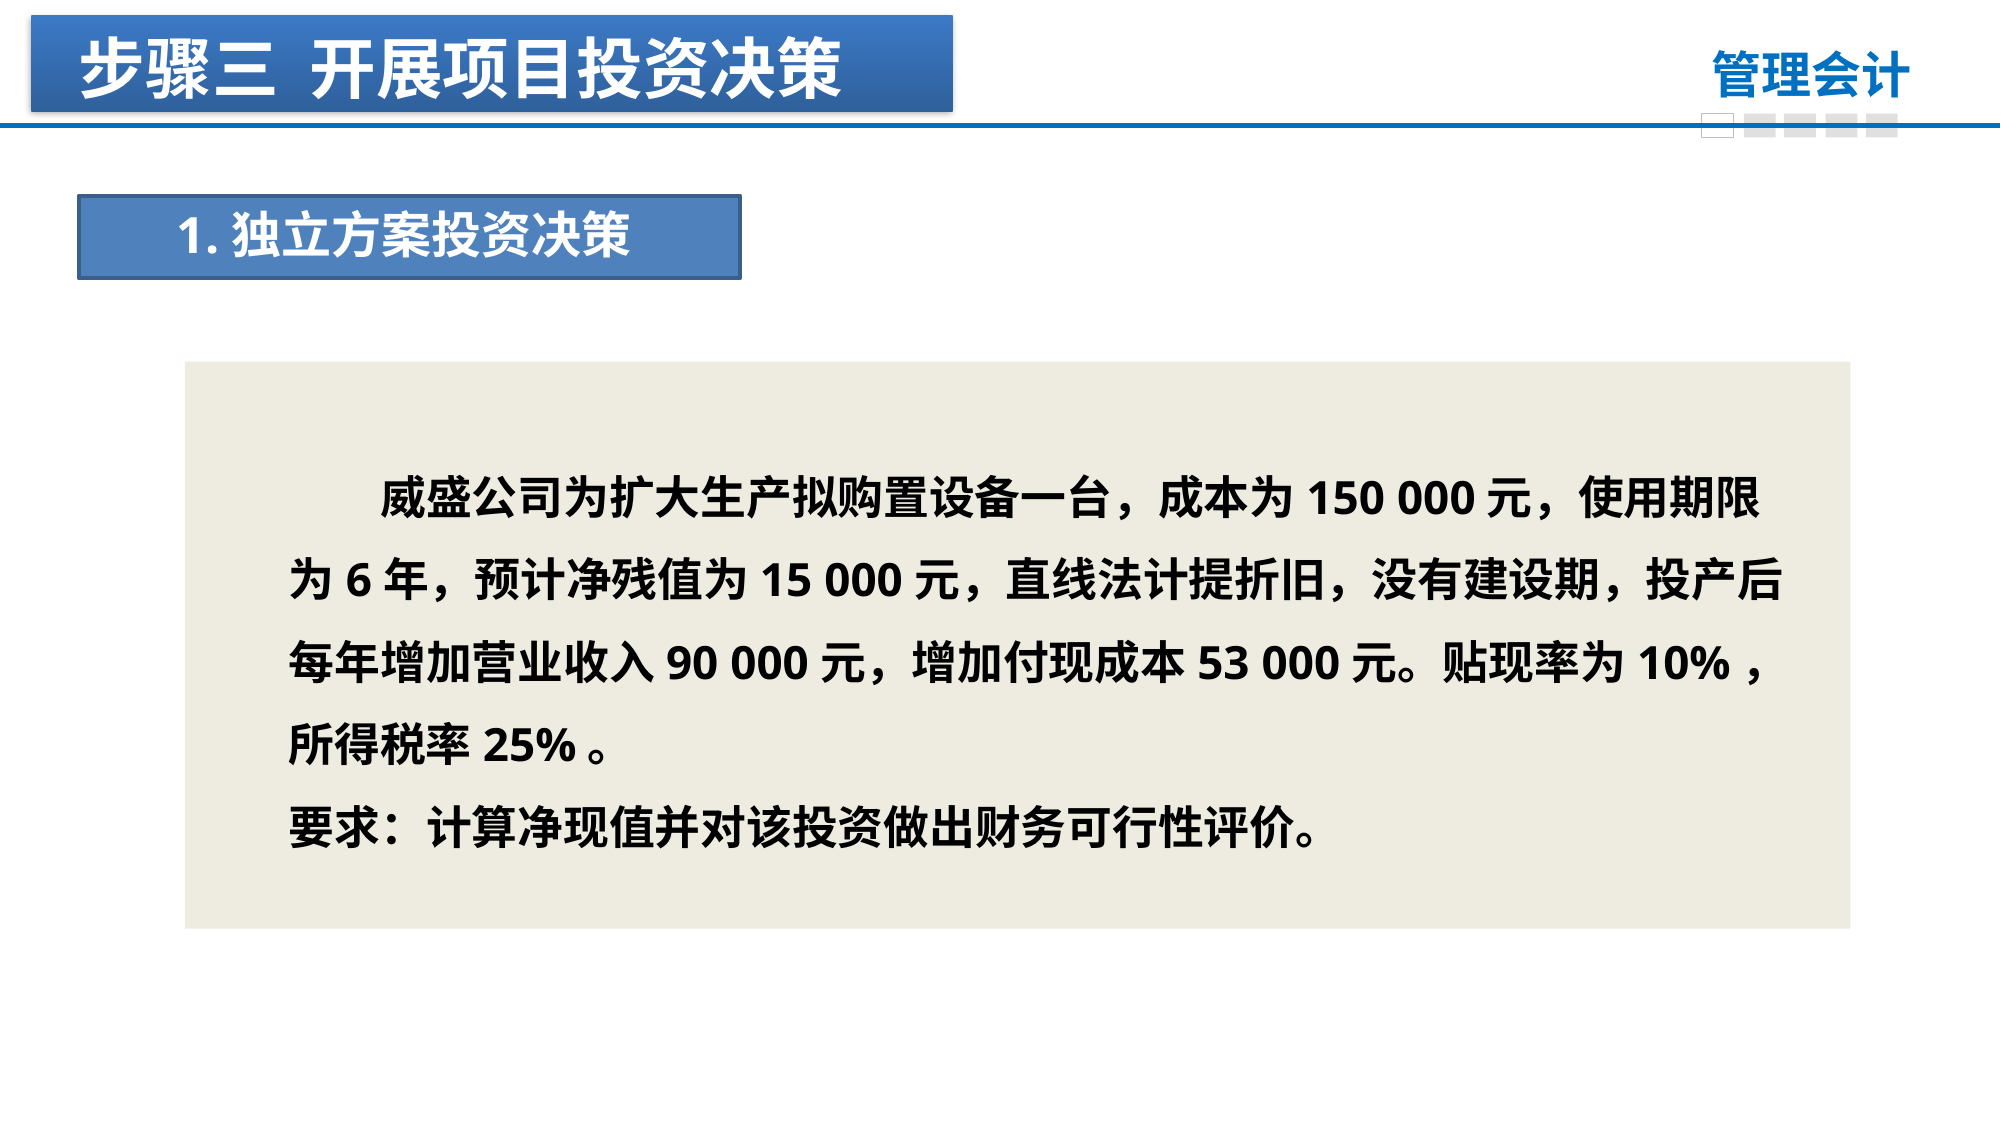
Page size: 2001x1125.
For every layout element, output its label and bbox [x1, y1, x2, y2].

text_box [184, 361, 1851, 929]
text_box [31, 14, 953, 117]
text_box [78, 195, 741, 279]
